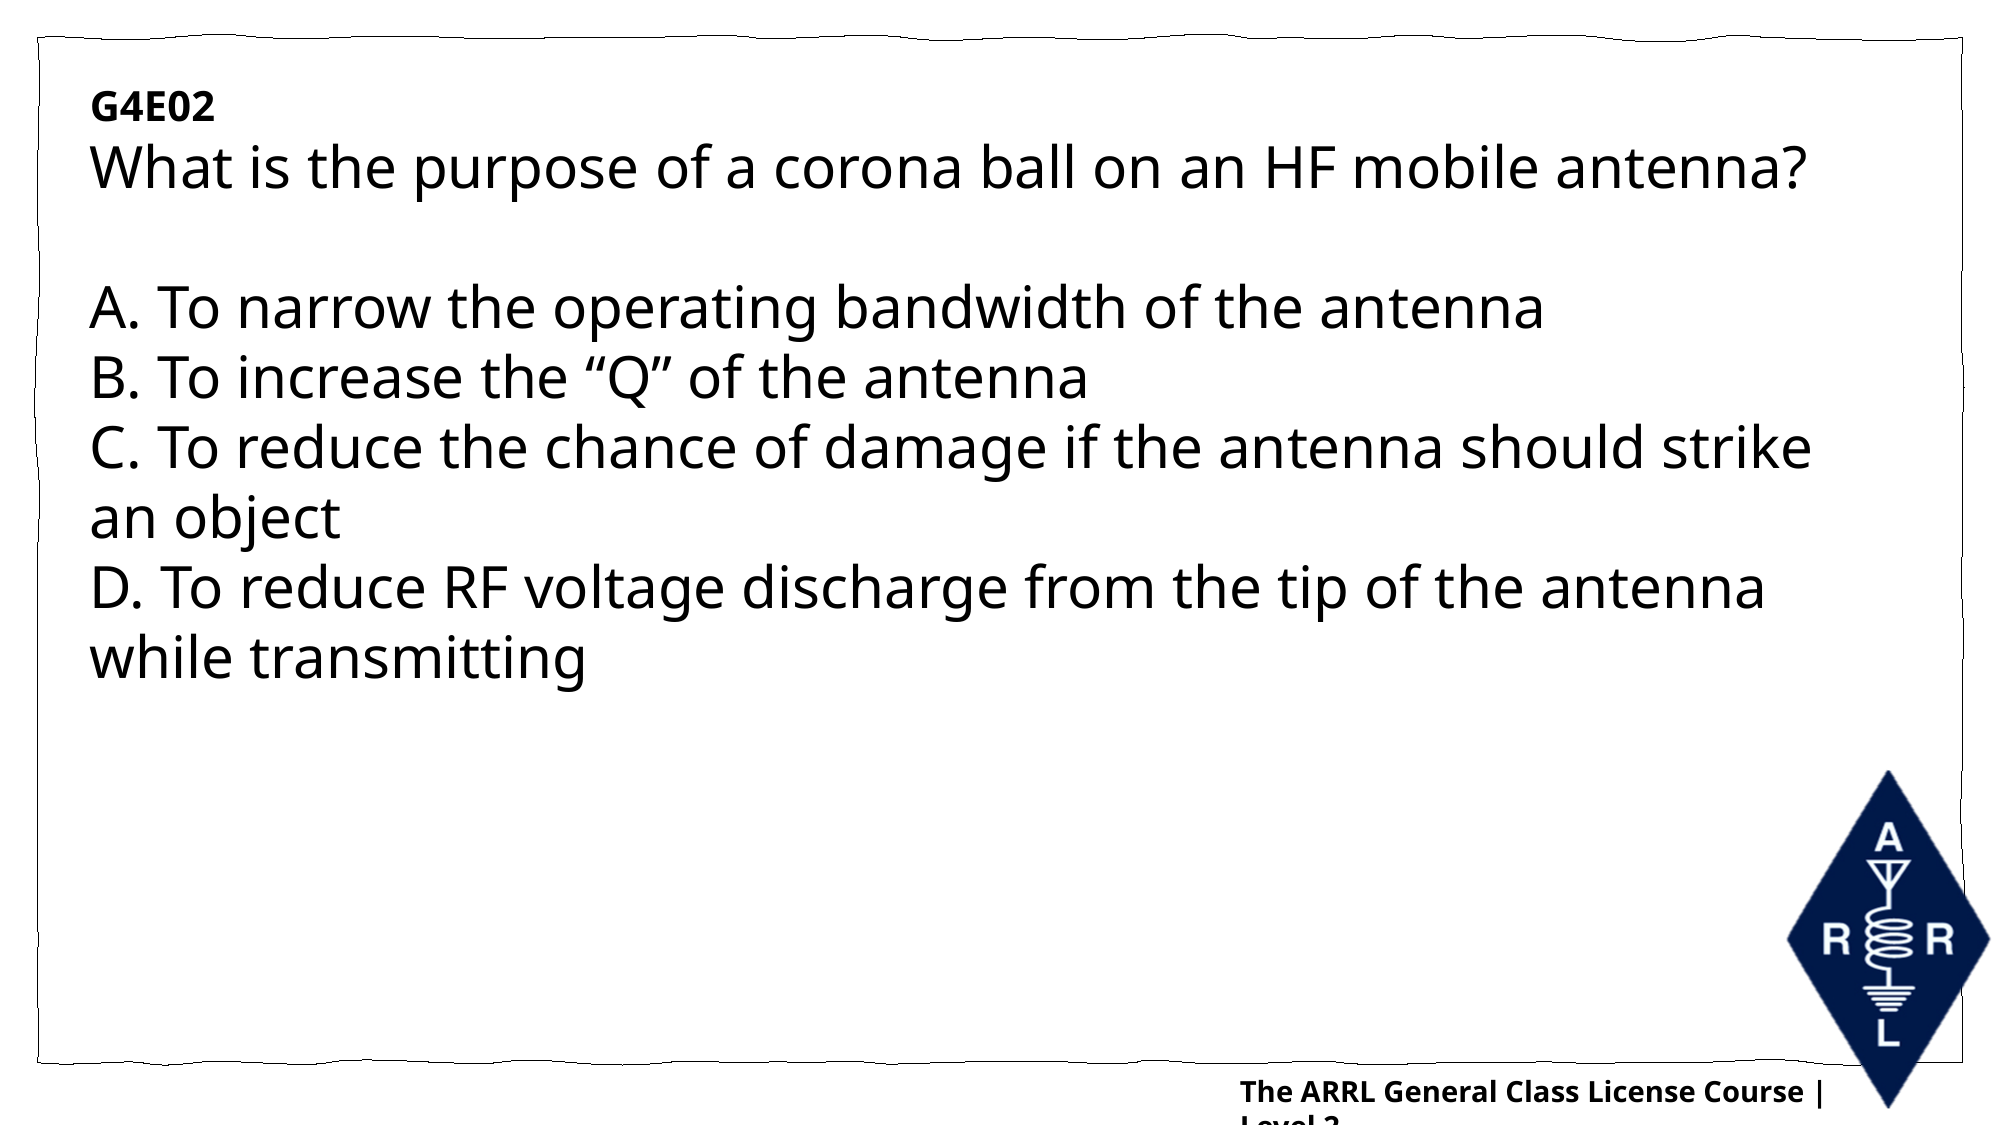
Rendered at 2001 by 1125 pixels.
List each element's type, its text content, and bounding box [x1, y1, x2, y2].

text_box G4E02 What is the purpose of a corona ball on an HF mobile antenna? A. To narrow the operating bandwidth of the antenna B. To increase the “Q” of the antenna C. To reduce the chance of damage if the antenna should strike an object D. To reduce RF voltage discharge from the tip of the antenna while transmitting [75, 72, 1850, 698]
picture [1773, 752, 1999, 1125]
